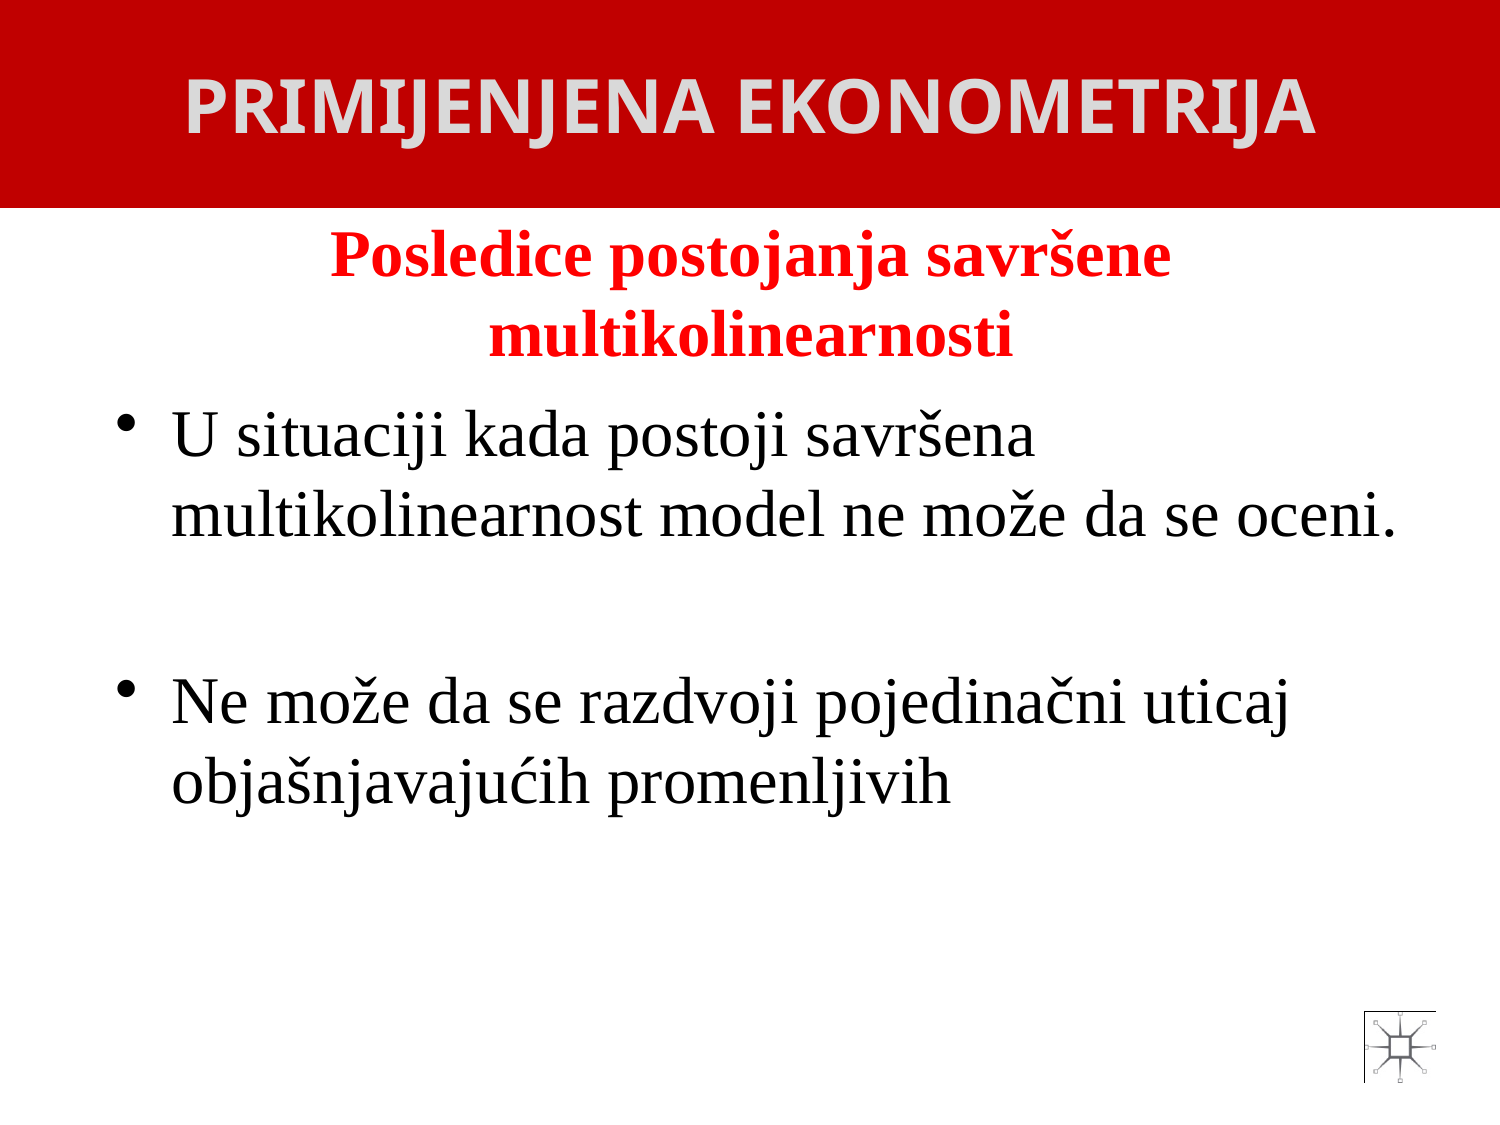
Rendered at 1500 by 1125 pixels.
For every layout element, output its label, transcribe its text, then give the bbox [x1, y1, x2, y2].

text_box PRIMIJENJENA EKONOMETRIJA [0, 0, 1500, 208]
list U situaciji kada postoji savršena multikolinearnost model ne može da se oceni. Ne može da se razdvoji pojedinačni uticaj objašnjavajućih promenljivih [100, 382, 1451, 1125]
title Posledice postojanja savršene multikolinearnosti [76, 231, 1427, 348]
